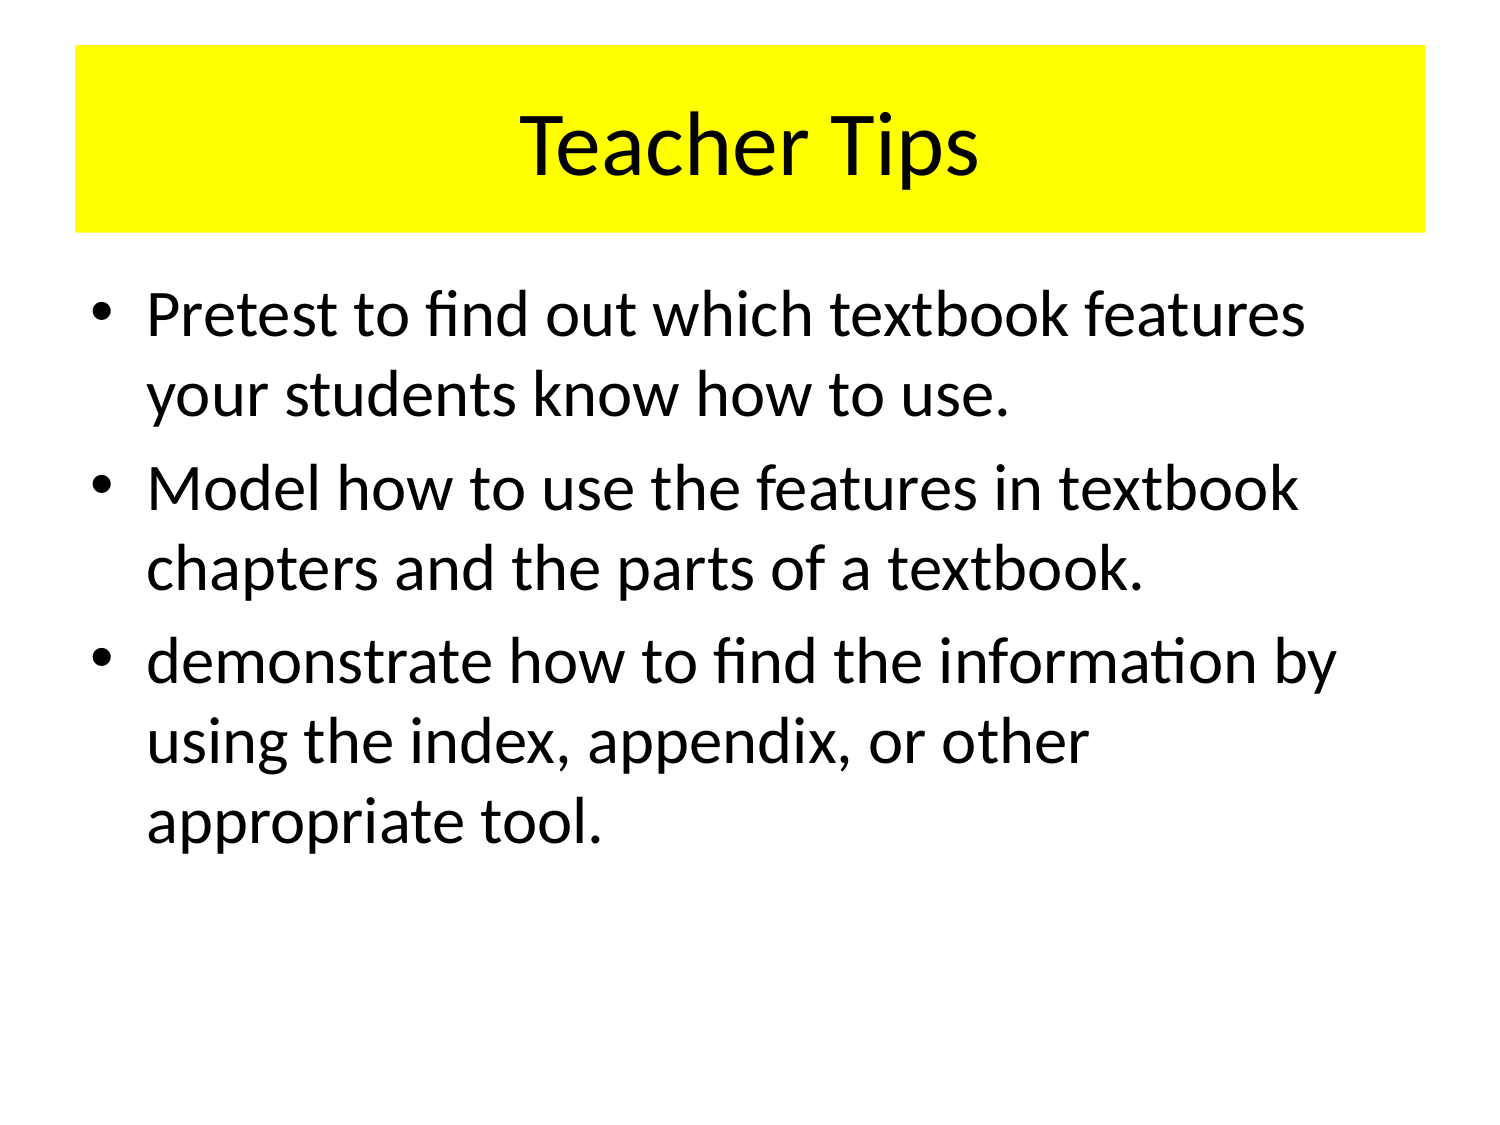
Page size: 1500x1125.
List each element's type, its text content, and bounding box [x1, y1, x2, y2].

list Pretest to find out which textbook features your students know how to use. Model how to use the features in textbook chapters and the parts of a textbook. demonstrate how to find the information by using the index, appendix, or other appropriate tool. [75, 262, 1425, 1005]
title Teacher Tips [75, 45, 1425, 233]
